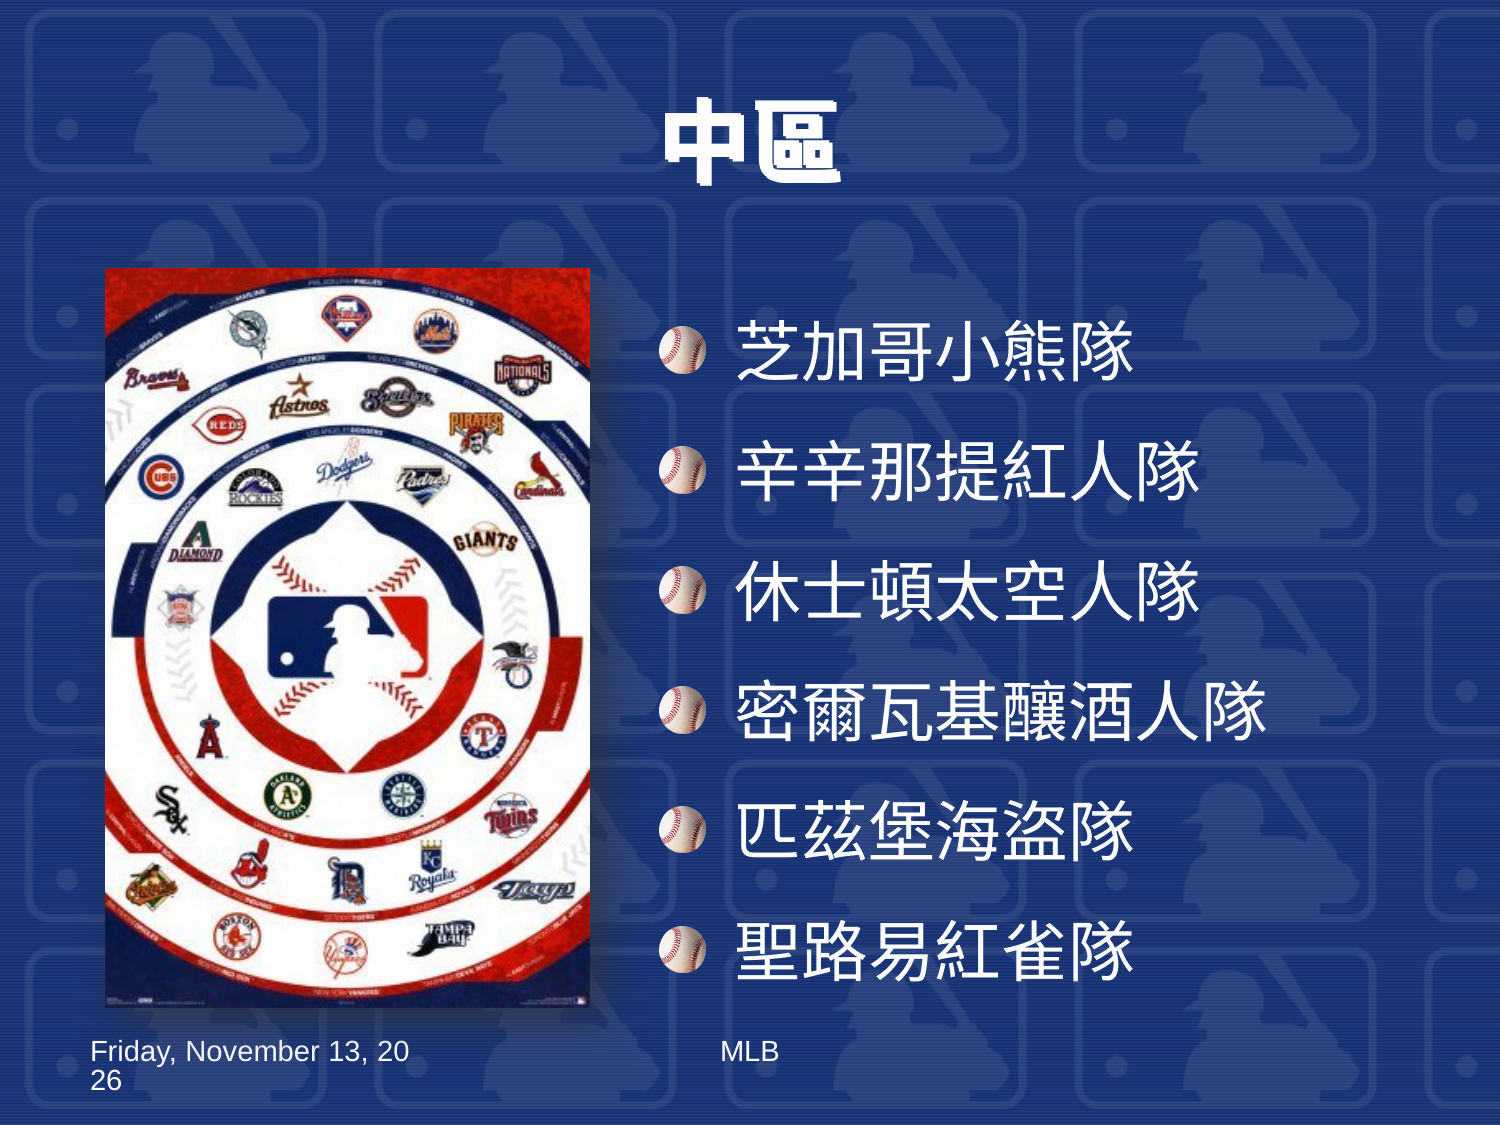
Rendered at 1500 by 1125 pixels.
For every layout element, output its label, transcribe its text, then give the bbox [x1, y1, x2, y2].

list 芝加哥小熊隊 辛辛那提紅人隊 休士頓太空人隊 密爾瓦基釀酒人隊 匹茲堡海盜隊 聖路易紅雀隊 [644, 262, 1426, 1006]
title 中區 [74, 44, 1426, 233]
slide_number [74, 1024, 426, 1103]
footer MLB [512, 1024, 988, 1103]
picture [0, 0, 1500, 1125]
